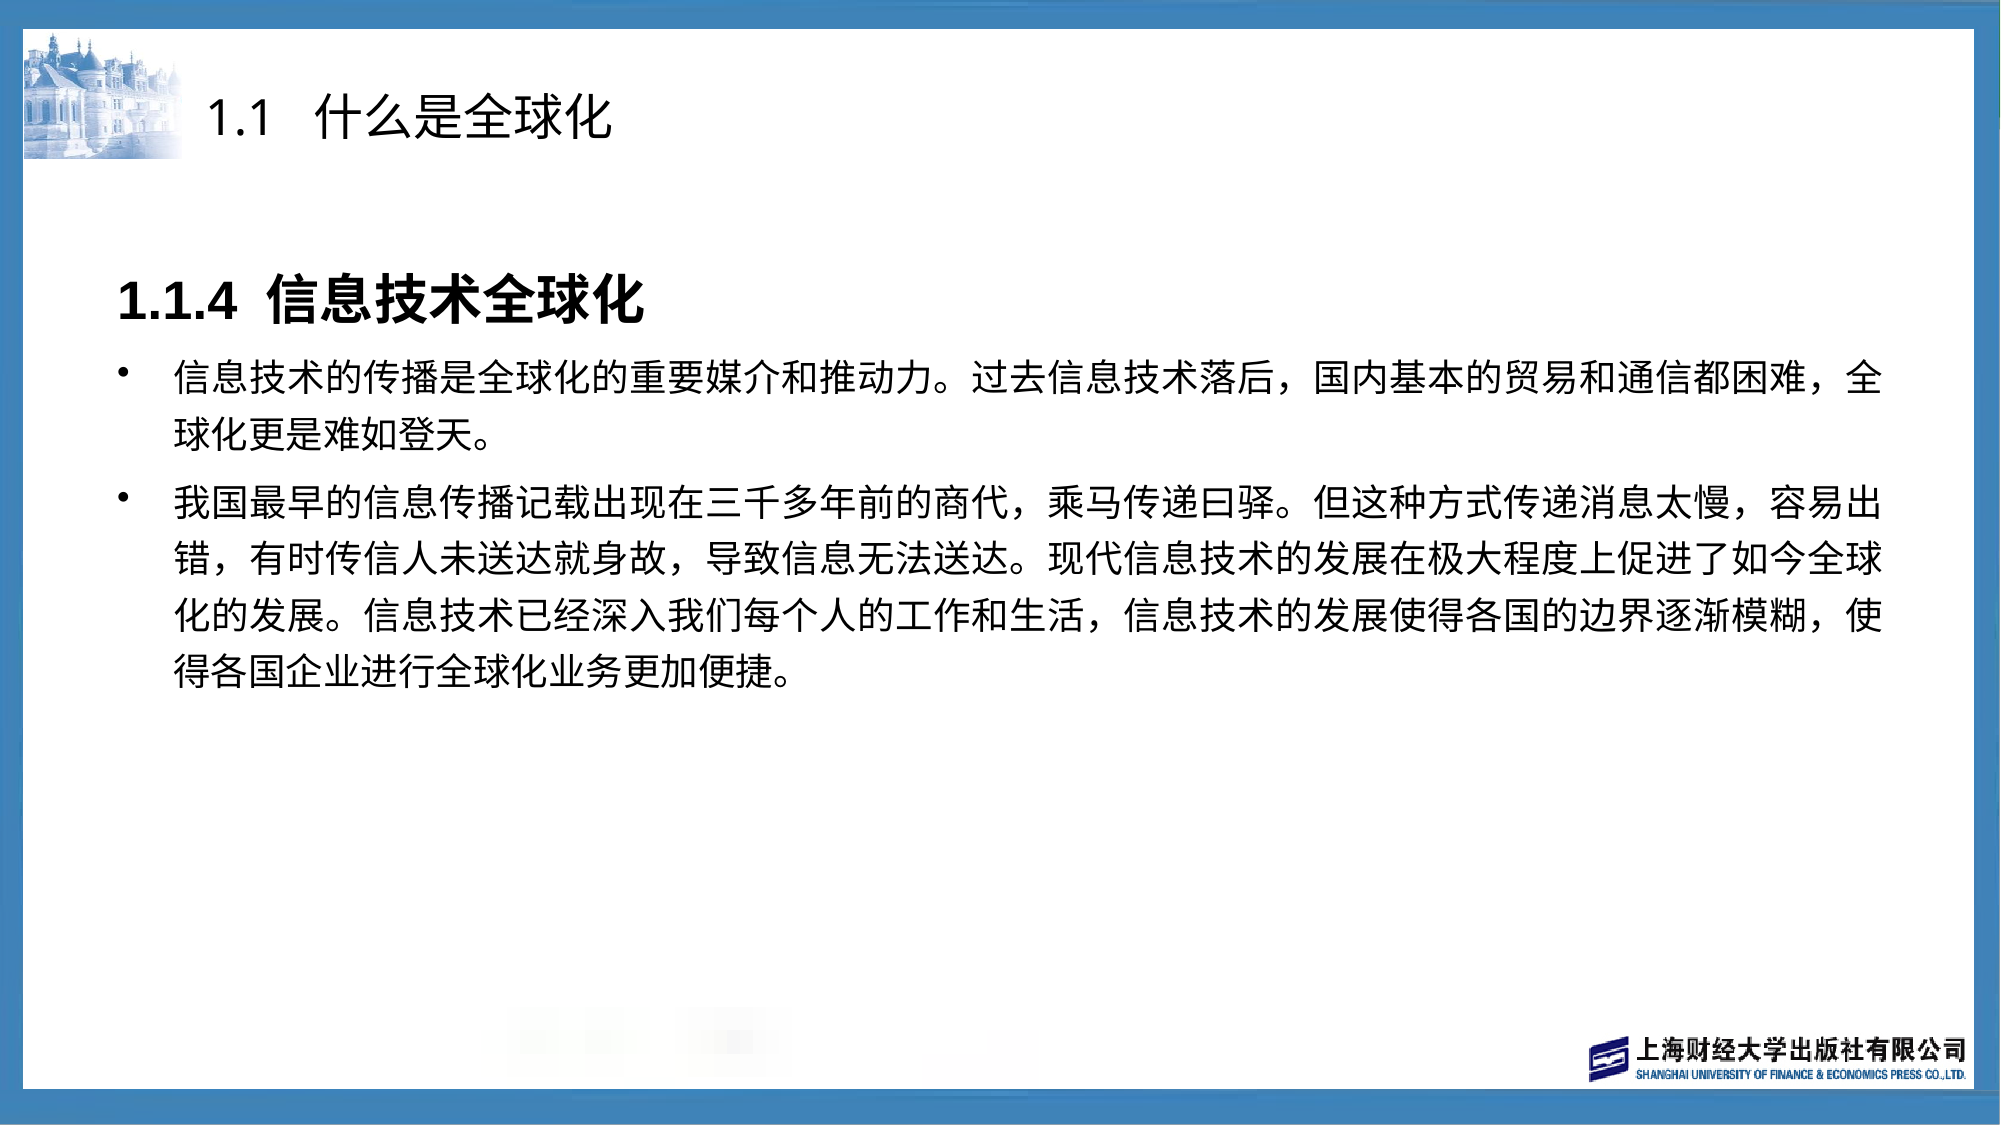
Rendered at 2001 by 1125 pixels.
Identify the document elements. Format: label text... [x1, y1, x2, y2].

title 1.1 什么是全球化 [190, 64, 1547, 168]
picture [0, 0, 2001, 1125]
list 1.1.4 信息技术全球化 信息技术的传播是全球化的重要媒介和推动力。过去信息技术落后，国内基本的贸易和通信都困难，全球化更是难如登天。 我国最早的信息传播记载出现在三千多年前的商代，乘马传递曰驿。但这种方式传递消息太慢，容易出错，有时传信人未送达就身故，导致信息无法送达。现代信息技术的发展在极大程度上促进了如今全球化的发展。信息技术已经深入我们每个人的工作和生活，信息技术的发展使得各国的边界逐渐模糊，使得各国企业进行全球化业务更加便捷。 [102, 241, 1898, 1065]
